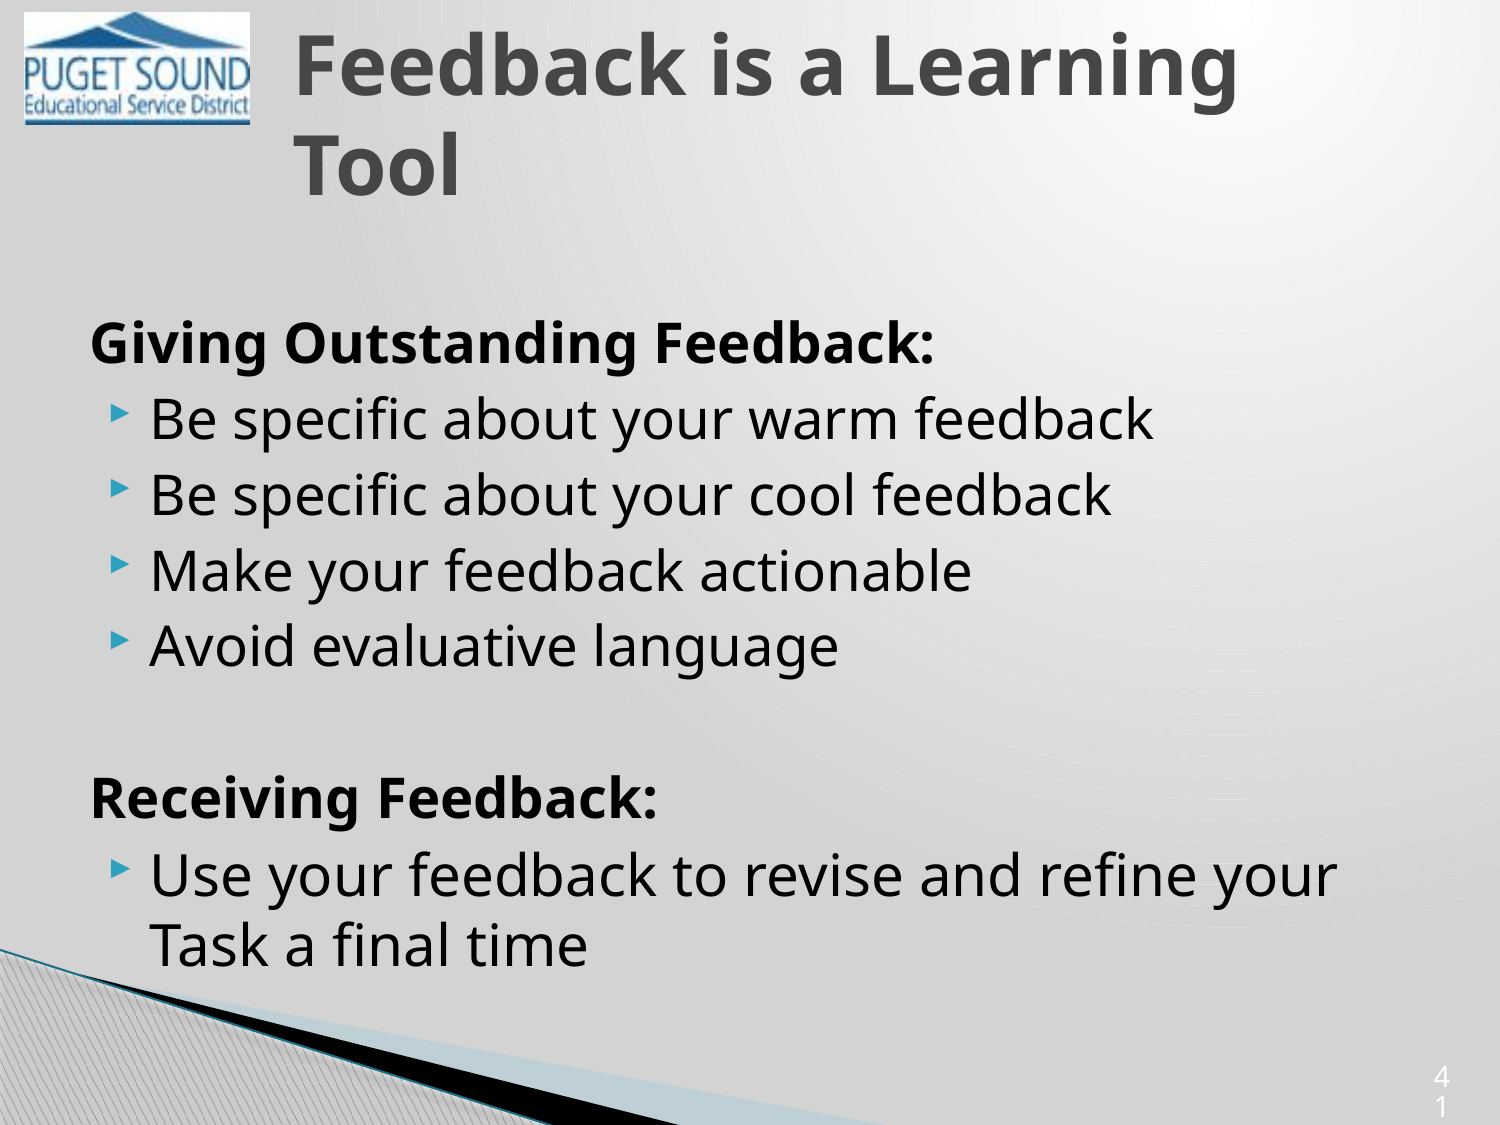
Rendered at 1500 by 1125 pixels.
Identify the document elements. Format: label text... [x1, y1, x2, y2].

title Feedback is a Learning Tool [278, 37, 1425, 188]
picture [24, 12, 250, 125]
list Giving Outstanding Feedback: Be specific about your warm feedback Be specific about your cool feedback Make your feedback actionable Avoid evaluative language Receiving Feedback: Use your feedback to revise and refine your Task a final time [75, 299, 1425, 986]
slide_number 41 [1418, 1051, 1479, 1112]
